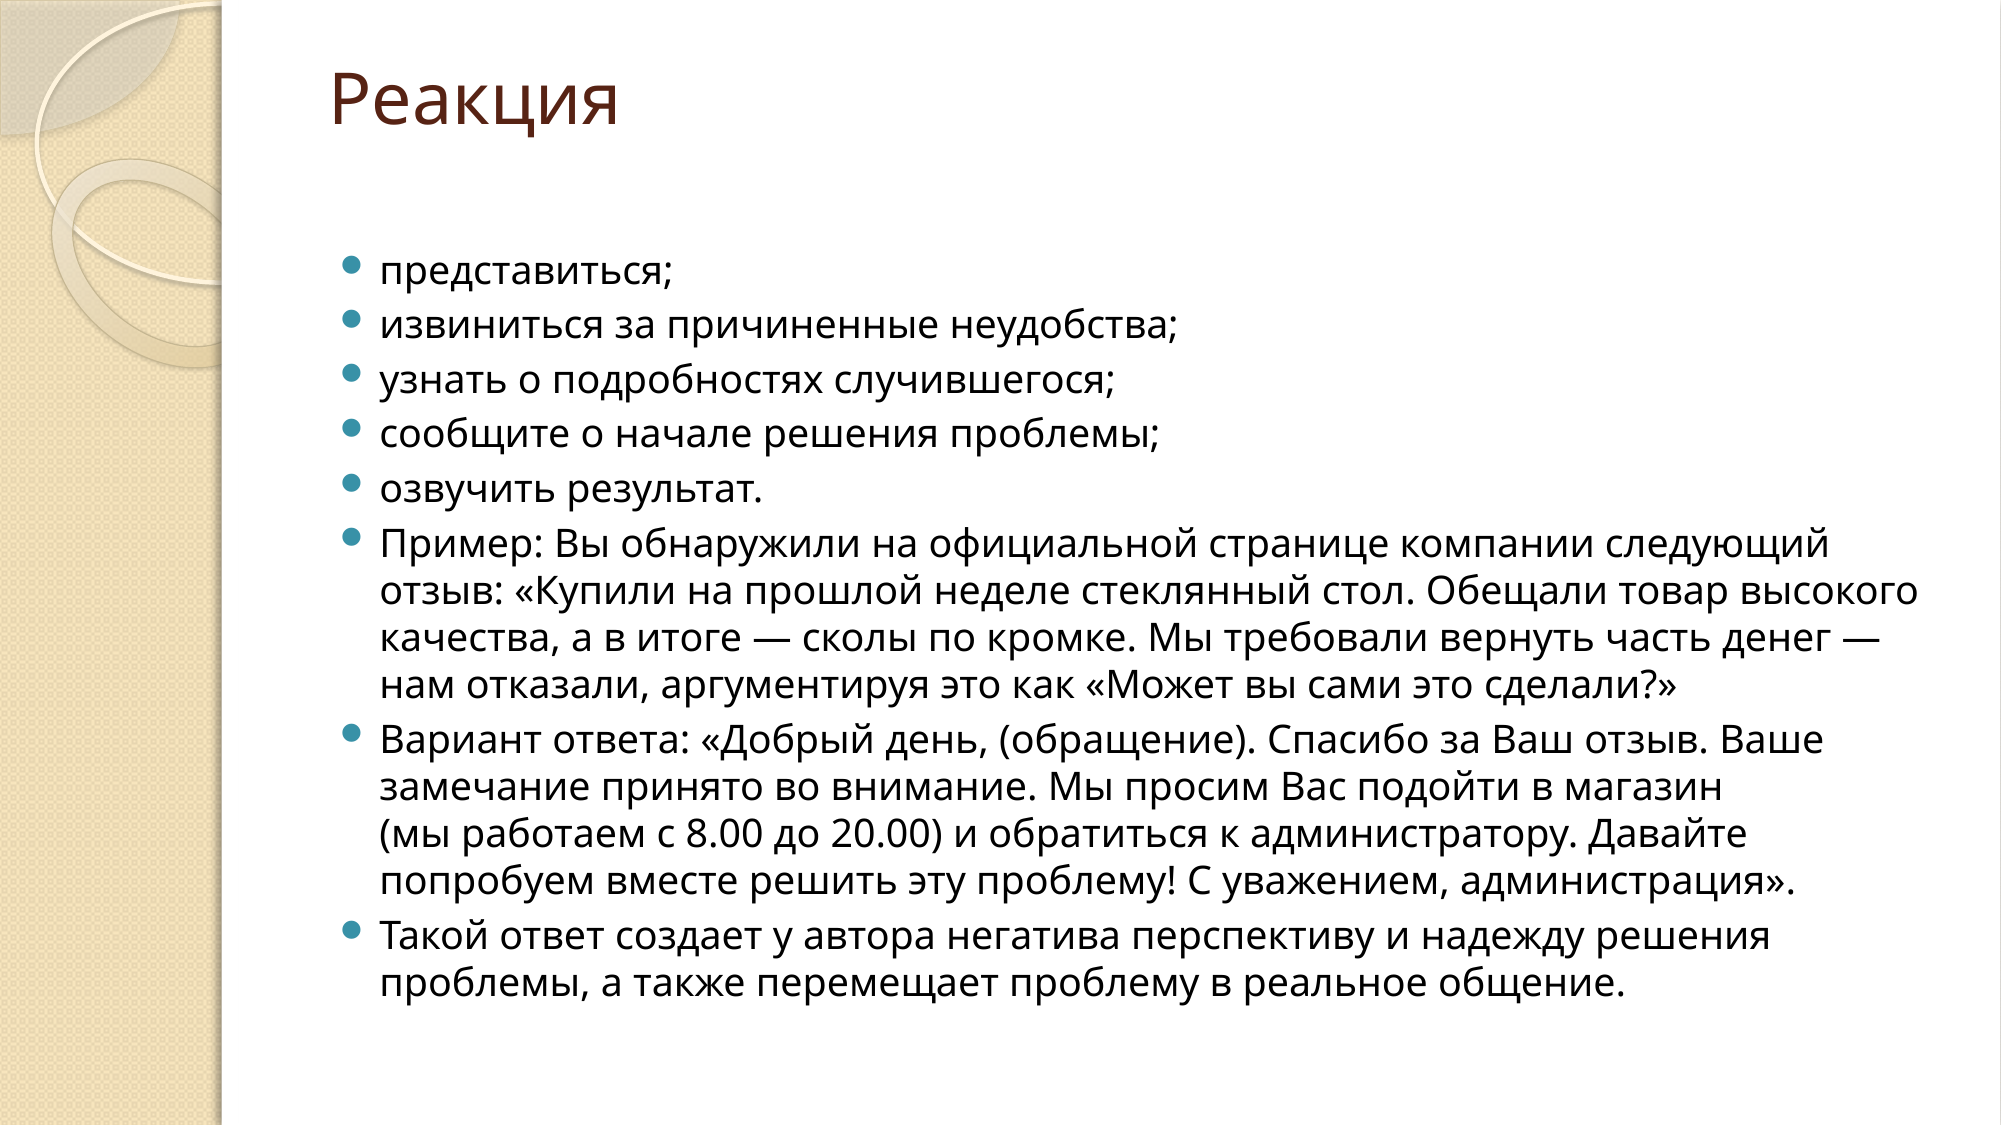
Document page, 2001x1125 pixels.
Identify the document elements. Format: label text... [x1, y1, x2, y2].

title Реакция [313, 45, 1954, 233]
list представиться; извиниться за причиненные неудобства; узнать о подробностях случившегося; сообщите о начале решения проблемы; озвучить результат. Пример: Вы обнаружили на официальной странице компании следующий отзыв: «Купили на прошлой неделе стеклянный стол. Обещали товар высокого качества, а в итоге — сколы по кромке. Мы требовали вернуть часть денег — нам отказали, аргументируя это как «Может вы сами это сделали?» Вариант ответа: «Добрый день, (обращение). Спасибо за Ваш отзыв. Ваше замечание принято во внимание. Мы просим Вас подойти в магазин (мы работаем с 8.00 до 20.00) и обратиться к администратору. Давайте попробуем вместе решить эту проблему! С уважением, администрация». Такой ответ создает у автора негатива перспективу и надежду решения проблемы, а также перемещает проблему в реальное общение. [313, 237, 1954, 1025]
